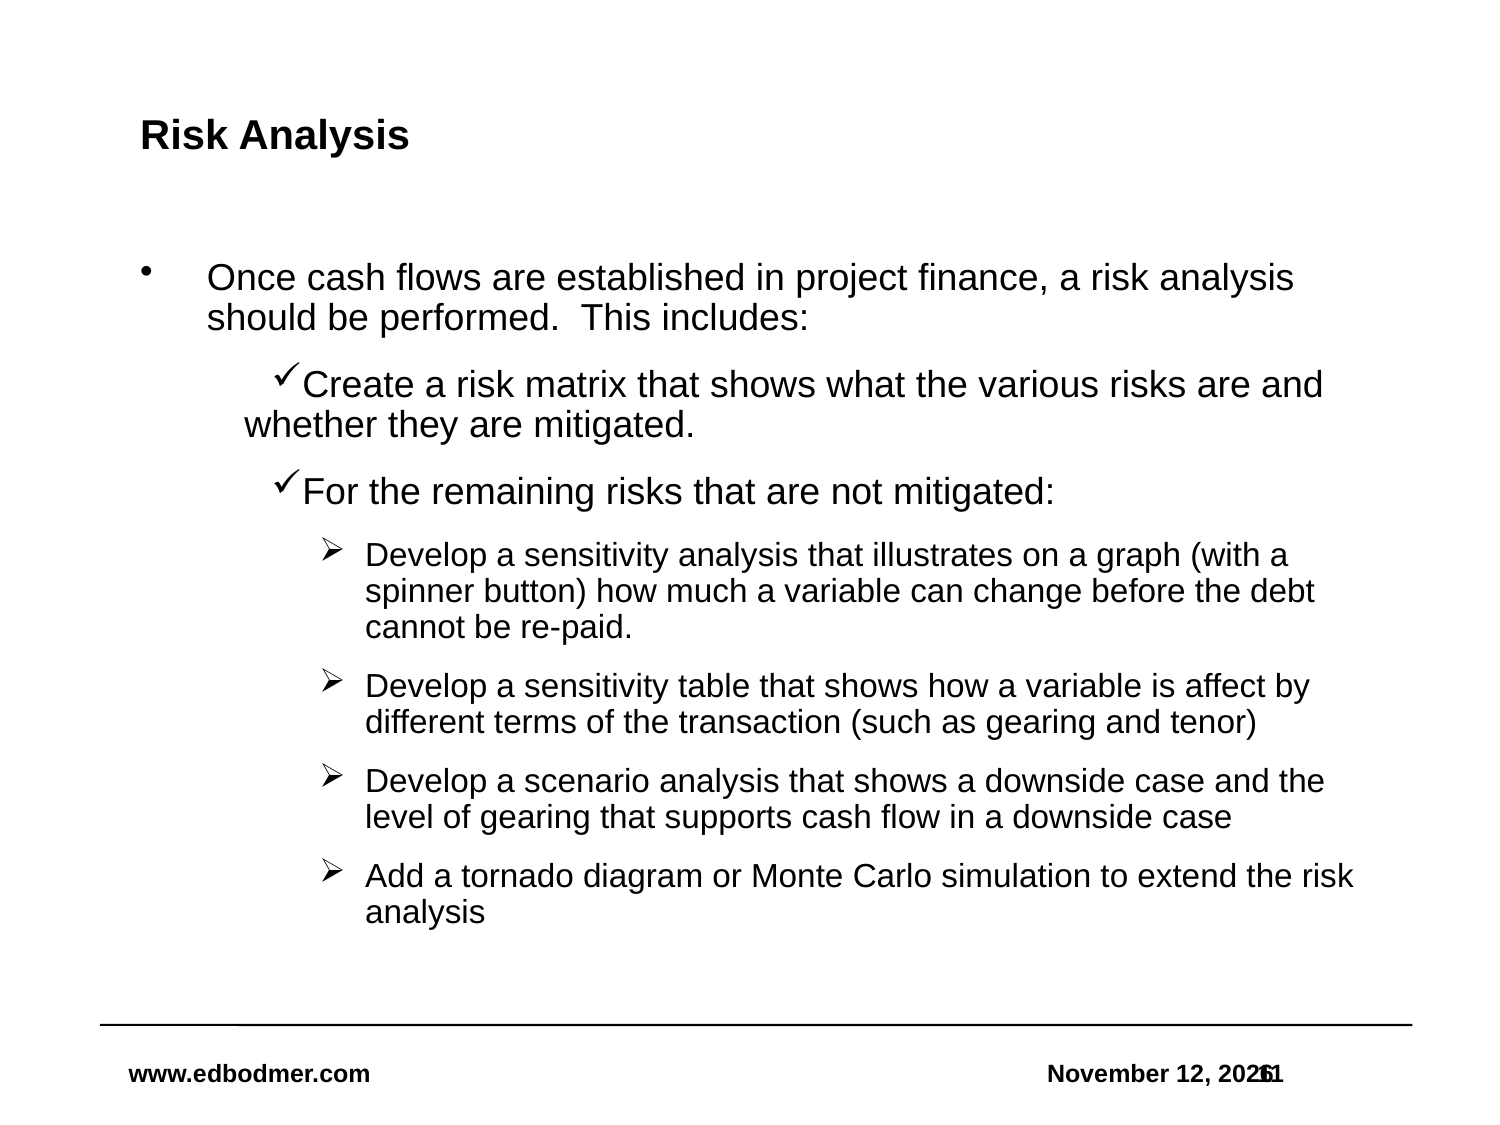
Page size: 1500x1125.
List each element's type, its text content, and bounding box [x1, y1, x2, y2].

list Once cash flows are established in project finance, a risk analysis should be performed. This includes: Create a risk matrix that shows what the various risks are and whether they are mitigated. For the remaining risks that are not mitigated: Develop a sensitivity analysis that illustrates on a graph (with a spinner button) how much a variable can change before the debt cannot be re-paid. Develop a sensitivity table that shows how a variable is affect by different terms of the transaction (such as gearing and tenor) Develop a scenario analysis that shows a downside case and the level of gearing that supports cash flow in a downside case Add a tornado diagram or Monte Carlo simulation to extend the risk analysis [124, 249, 1376, 1001]
title Risk Analysis [124, 99, 1288, 226]
